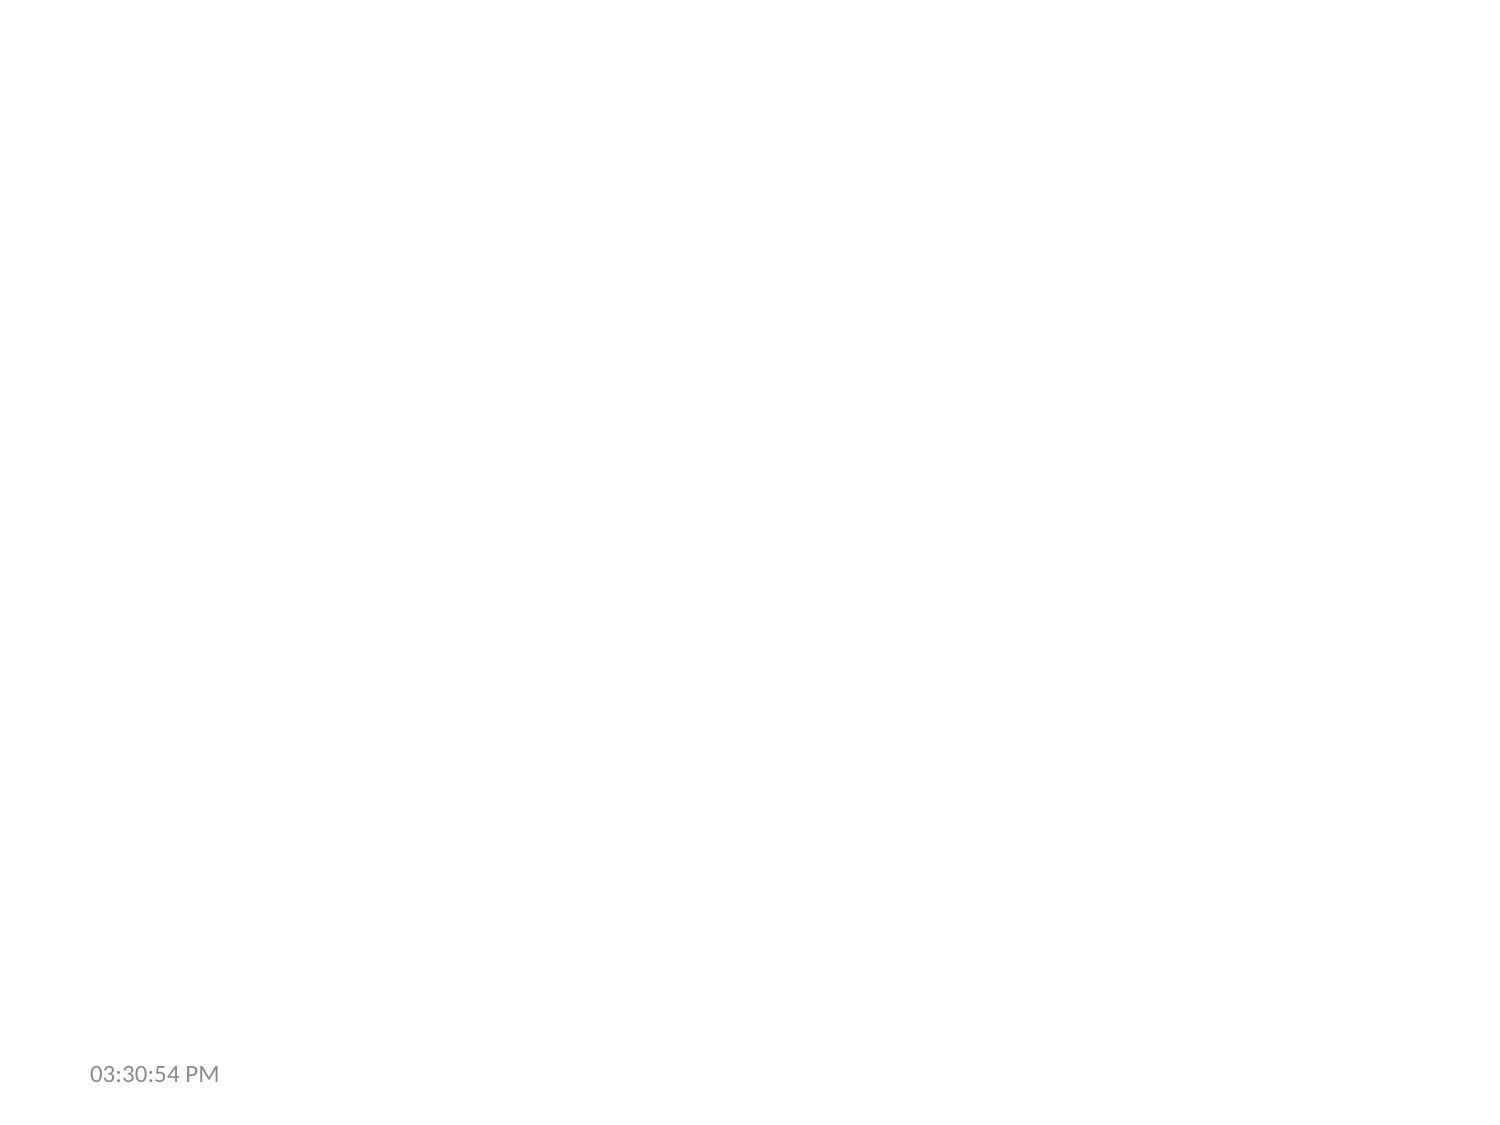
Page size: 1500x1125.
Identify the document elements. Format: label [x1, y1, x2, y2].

slide_number [75, 1042, 425, 1103]
